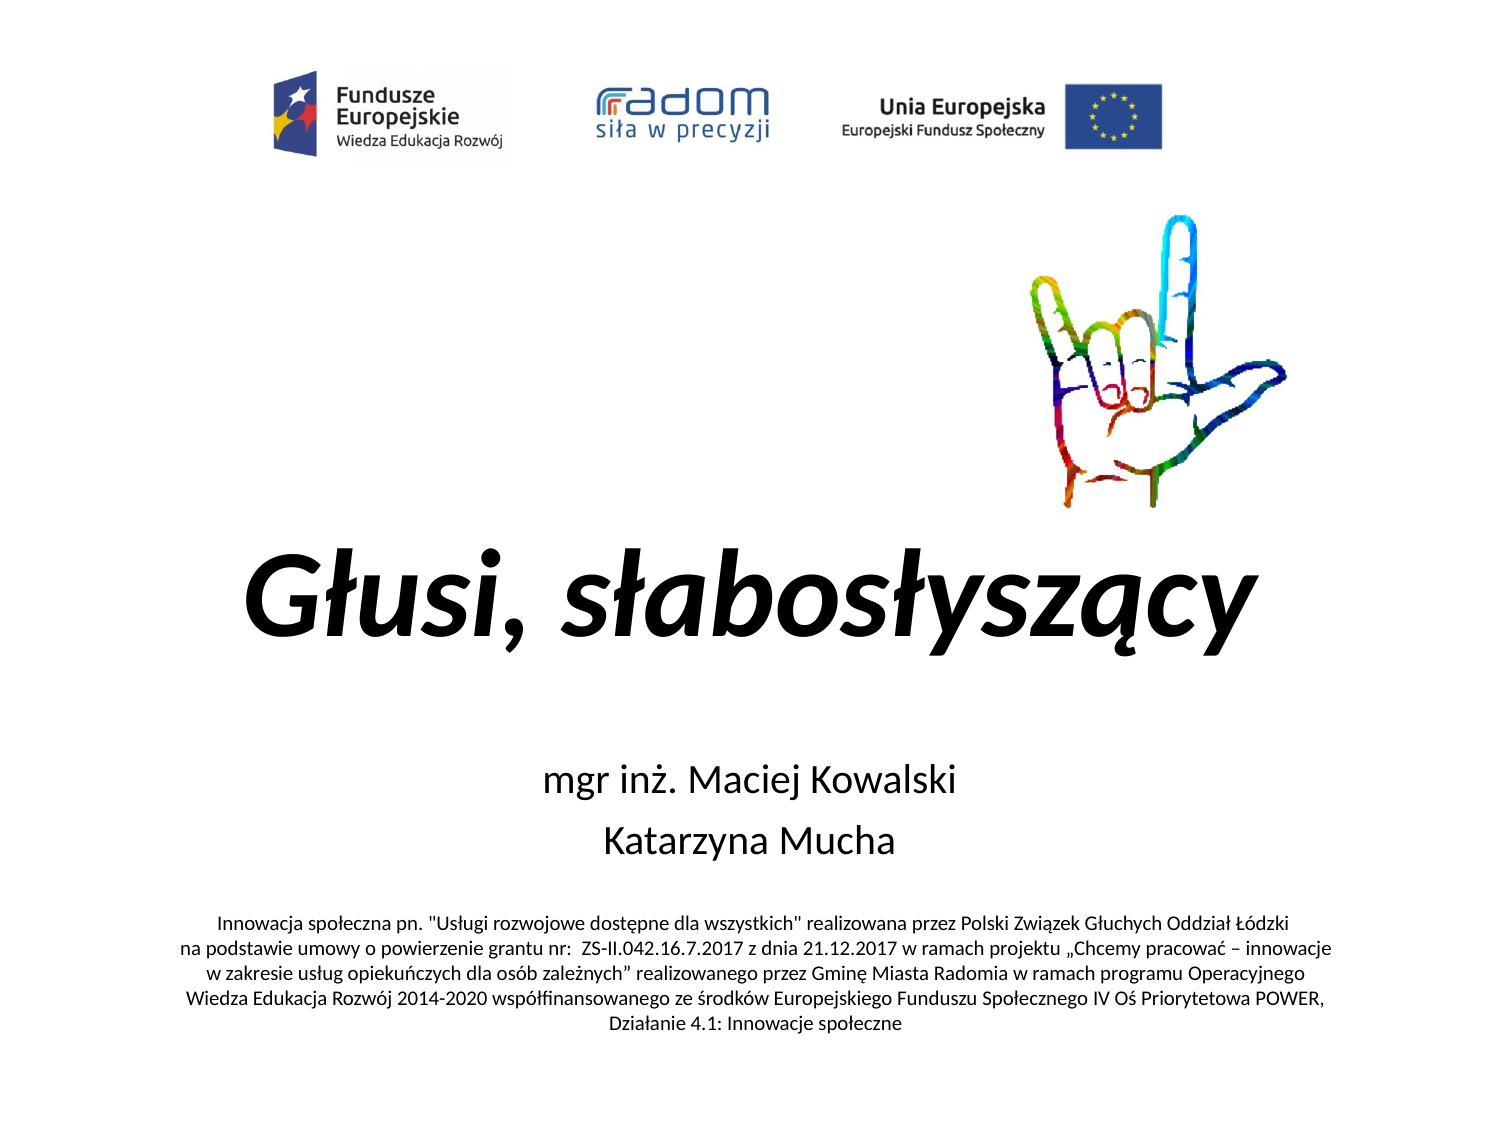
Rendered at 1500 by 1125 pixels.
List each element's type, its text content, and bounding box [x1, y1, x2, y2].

picture [267, 61, 1183, 171]
text_box Głusi, słabosłyszący [0, 503, 1500, 669]
text_box Innowacja społeczna pn. "Usługi rozwojowe dostępne dla wszystkich" realizowana przez Polski Związek Głuchych Oddział Łódzki na podstawie umowy o powierzenie grantu nr: ZS-II.042.16.7.2017 z dnia 21.12.2017 w ramach projektu „Chcemy pracować – innowacje w zakresie usług opiekuńczych dla osób zależnych” realizowanego przez Gminę Miasta Radomia w ramach programu Operacyjnego Wiedza Edukacja Rozwój 2014-2020 współfinansowanego ze środków Europejskiego Funduszu Społecznego IV Oś Priorytetowa POWER, Działanie 4.1: Innowacje społeczne [163, 902, 1348, 1125]
subtitle mgr inż. Maciej Kowalski Katarzyna Mucha [225, 750, 1275, 829]
picture [1007, 210, 1311, 514]
